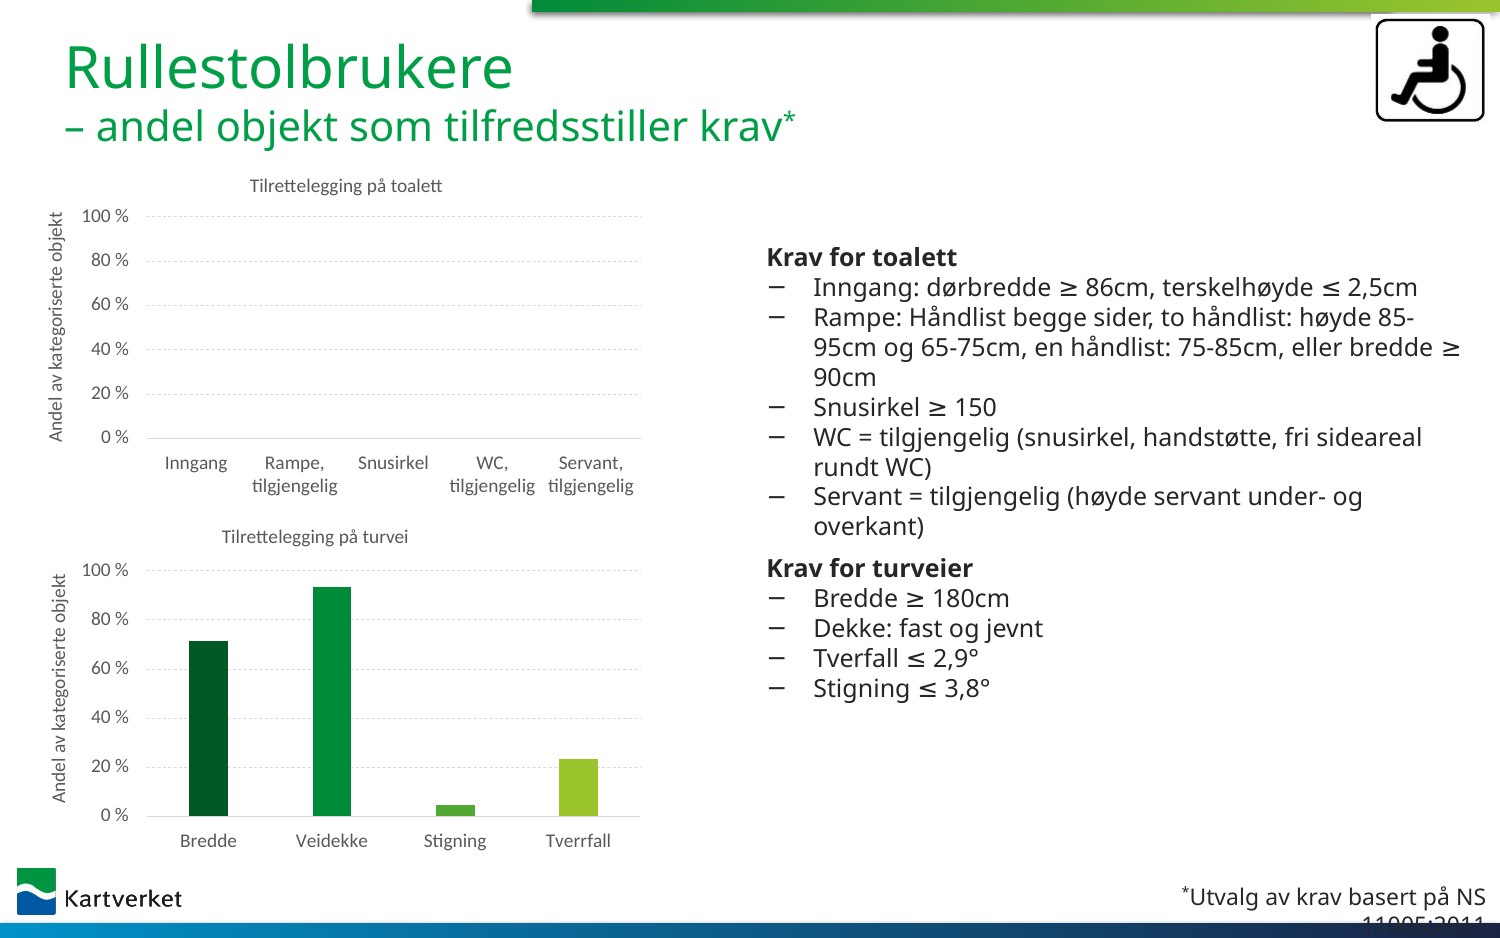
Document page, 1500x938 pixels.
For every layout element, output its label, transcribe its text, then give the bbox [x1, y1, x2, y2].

text_box *Utvalg av krav basert på NS 11005:2011 [1068, 873, 1500, 938]
text_box Rullestolbrukere – andel objekt som tilfredsstiller krav* [49, 14, 1431, 158]
picture [41, 166, 652, 505]
text_box Krav for turveier Bredde ≥ 180cm Dekke: fast og jevnt Tverfall ≤ 2,9° Stigning ≤ 3,8° [751, 545, 1483, 710]
picture [1371, 13, 1491, 127]
text_box Krav for toalett Inngang: dørbredde ≥ 86cm, terskelhøyde ≤ 2,5cm Rampe: Håndlist begge sider, to håndlist: høyde 85-95cm og 65-75cm, en håndlist: 75-85cm, eller bredde ≥ 90cm Snusirkel ≥ 150 WC = tilgjengelig (snusirkel, handstøtte, fri sideareal rundt WC) Servant = tilgjengelig (høyde servant under- og overkant) [751, 234, 1483, 545]
picture [41, 520, 652, 859]
